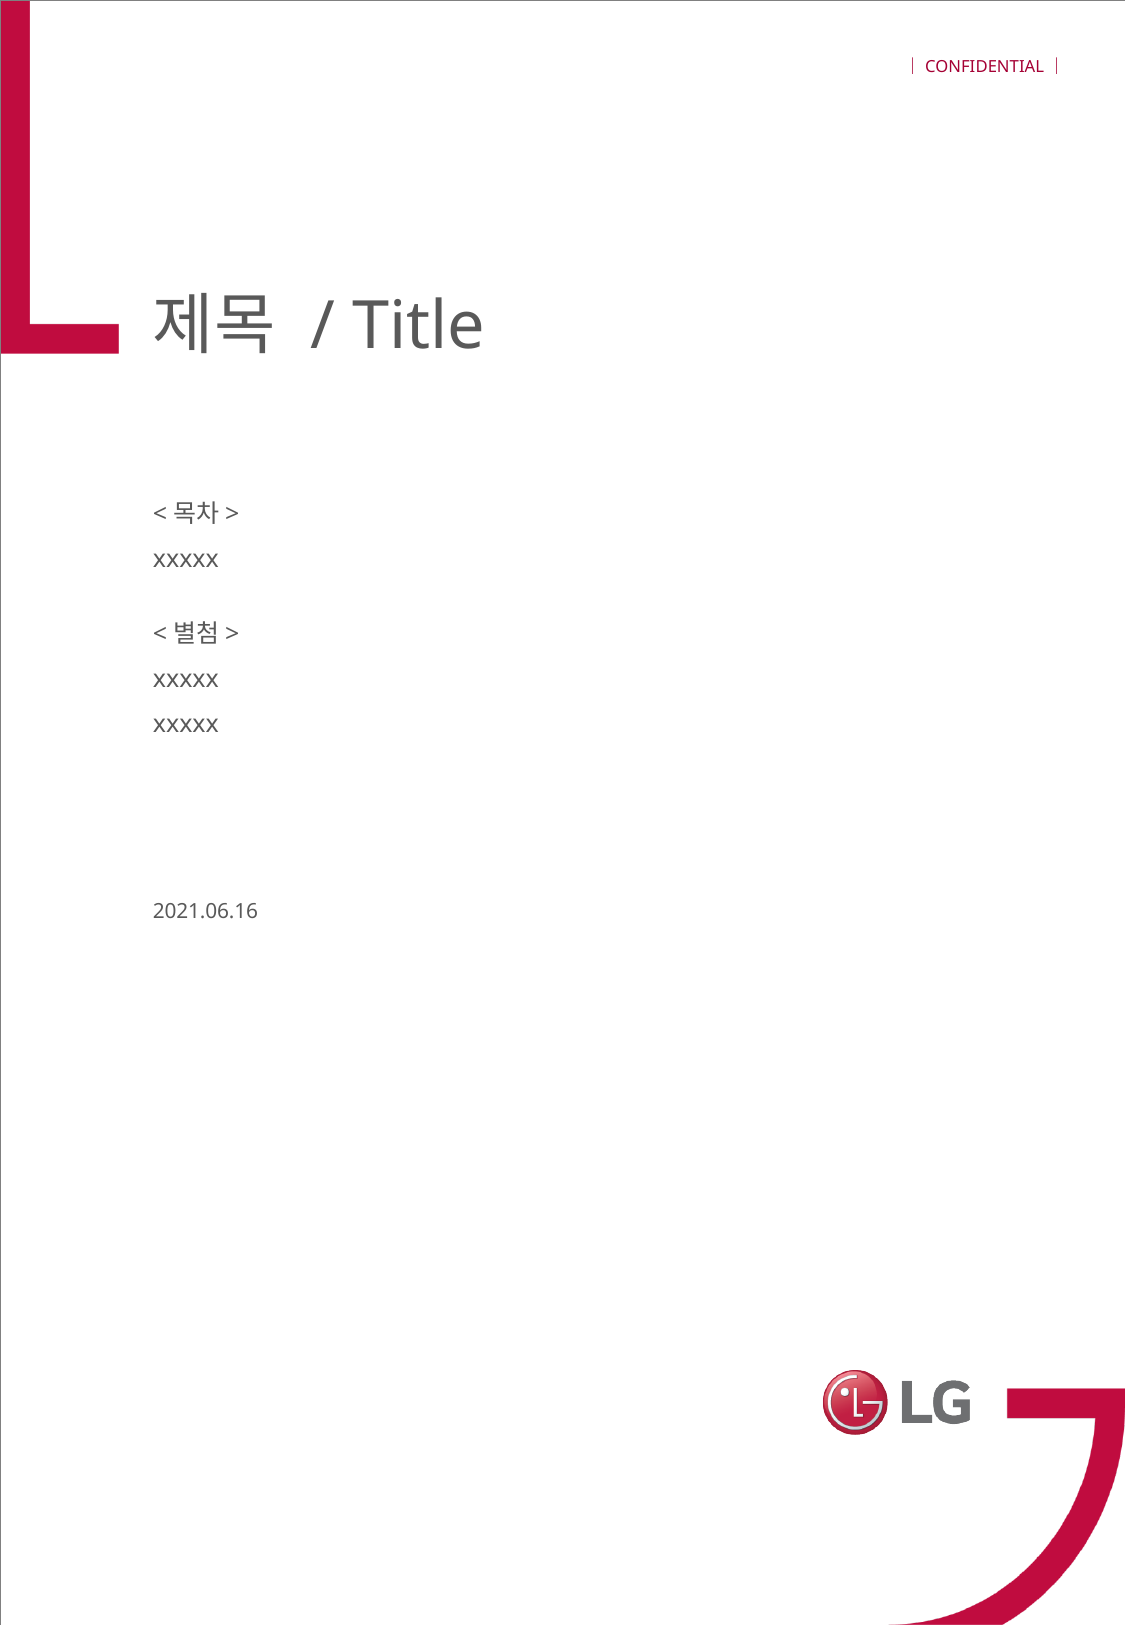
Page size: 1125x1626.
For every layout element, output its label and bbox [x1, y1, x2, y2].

picture [0, 0, 121, 355]
text_box [0, 0, 1125, 1625]
picture [799, 1347, 1125, 1625]
